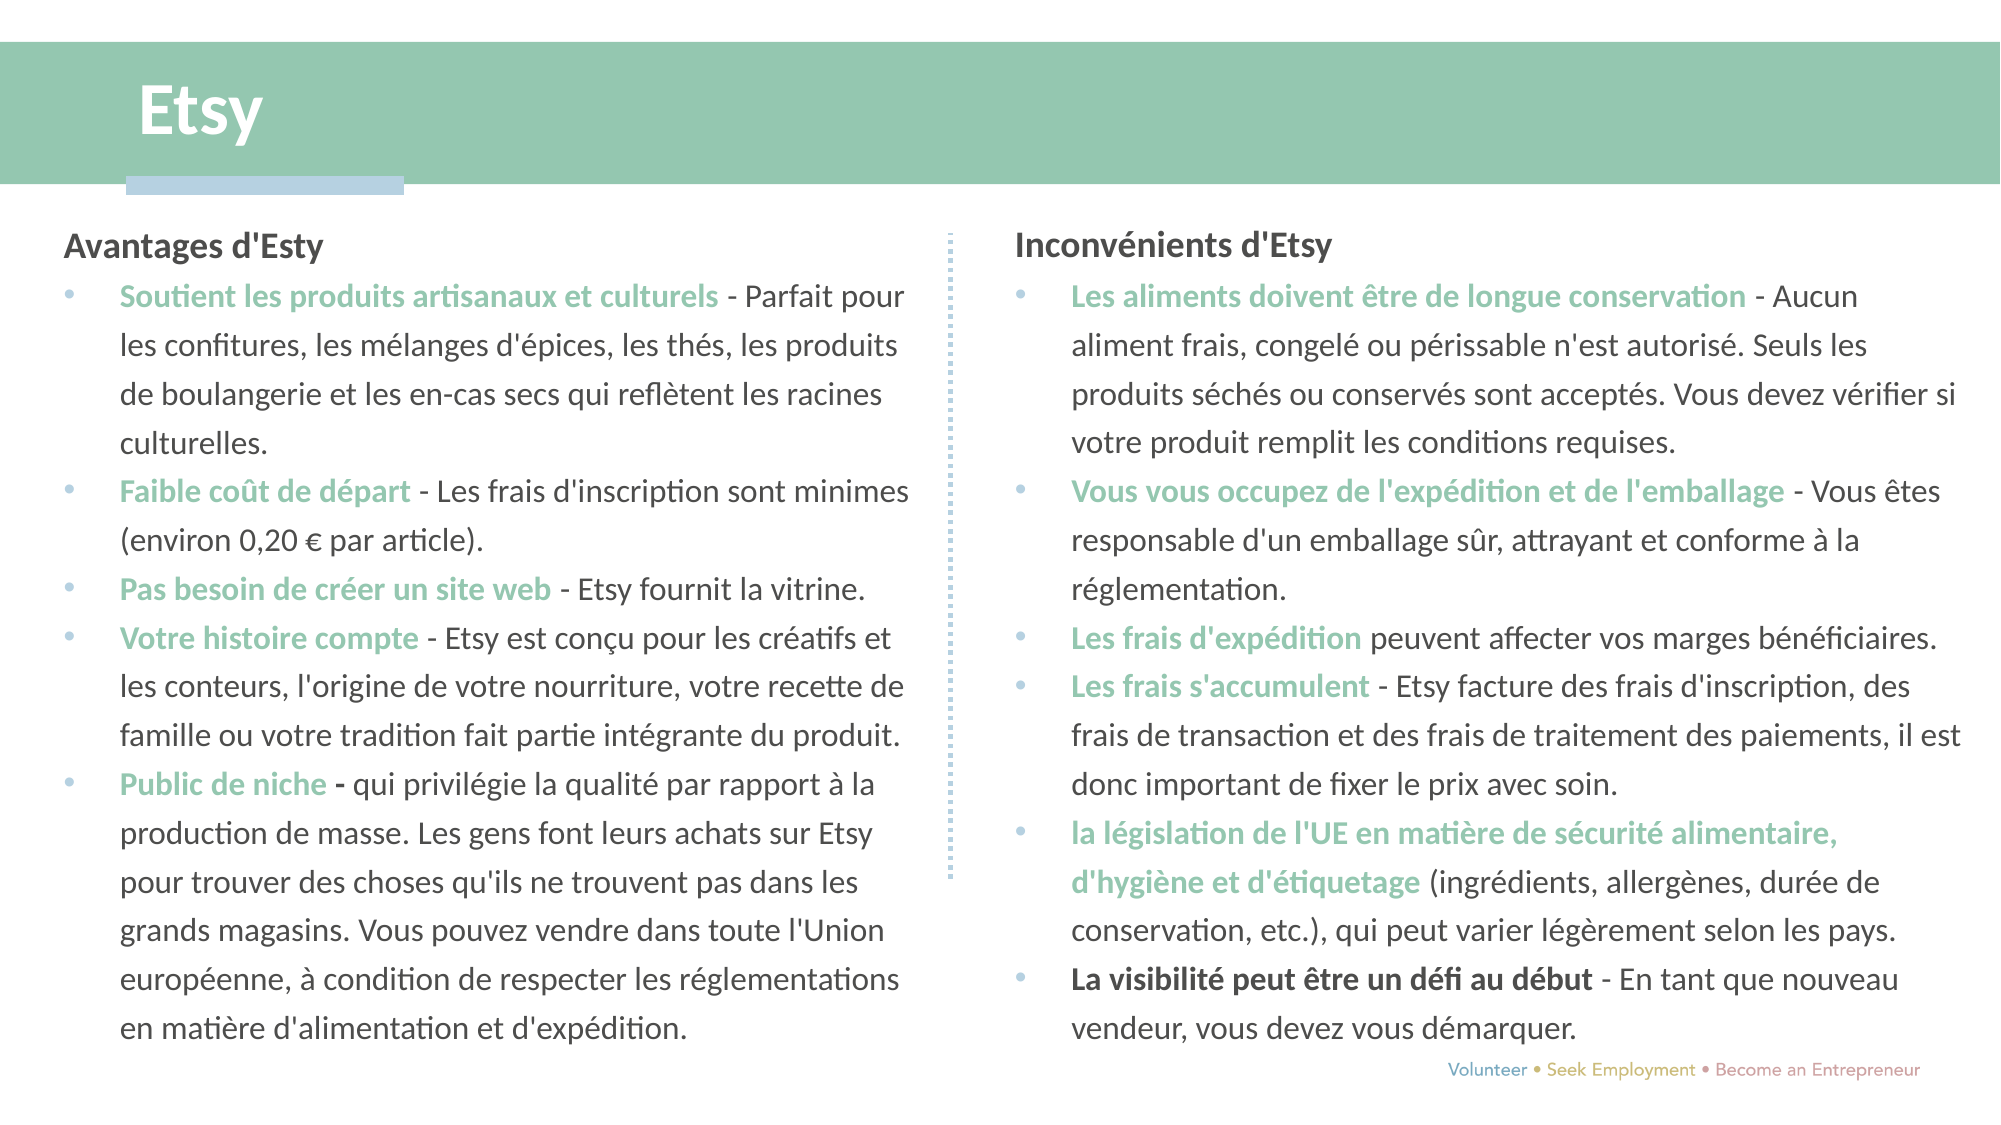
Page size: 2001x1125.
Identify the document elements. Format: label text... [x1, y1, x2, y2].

text_box Inconvénients d'Etsy Les aliments doivent être de longue conservation - Aucun aliment frais, congelé ou périssable n'est autorisé. Seuls les produits séchés ou conservés sont acceptés. Vous devez vérifier si votre produit remplit les conditions requises. Vous vous occupez de l'expédition et de l'emballage - Vous êtes responsable d'un emballage sûr, attrayant et conforme à la réglementation. Les frais d'expédition peuvent affecter vos marges bénéficiaires. Les frais s'accumulent - Etsy facture des frais d'inscription, des frais de transaction et des frais de traitement des paiements, il est donc important de fixer le prix avec soin. la législation de l'UE en matière de sécurité alimentaire, d'hygiène et d'étiquetage (ingrédients, allergènes, durée de conservation, etc.), qui peut varier légèrement selon les pays. La visibilité peut être un défi au début - En tant que nouveau vendeur, vous devez vous démarquer. [999, 209, 1983, 840]
list Etsy [123, 51, 1913, 170]
picture [1418, 1046, 1971, 1103]
text_box Avantages d'Esty Soutient les produits artisanaux et culturels - Parfait pour les confitures, les mélanges d'épices, les thés, les produits de boulangerie et les en-cas secs qui reflètent les racines culturelles. Faible coût de départ - Les frais d'inscription sont minimes (environ 0,20 € par article). Pas besoin de créer un site web - Etsy fournit la vitrine. Votre histoire compte - Etsy est conçu pour les créatifs et les conteurs, l'origine de votre nourriture, votre recette de famille ou votre tradition fait partie intégrante du produit. Public de niche - qui privilégie la qualité par rapport à la production de masse. Les gens font leurs achats sur Etsy pour trouver des choses qu'ils ne trouvent pas dans les grands magasins. Vous pouvez vendre dans toute l'Union européenne, à condition de respecter les réglementations en matière d'alimentation et d'expédition. [48, 209, 951, 650]
